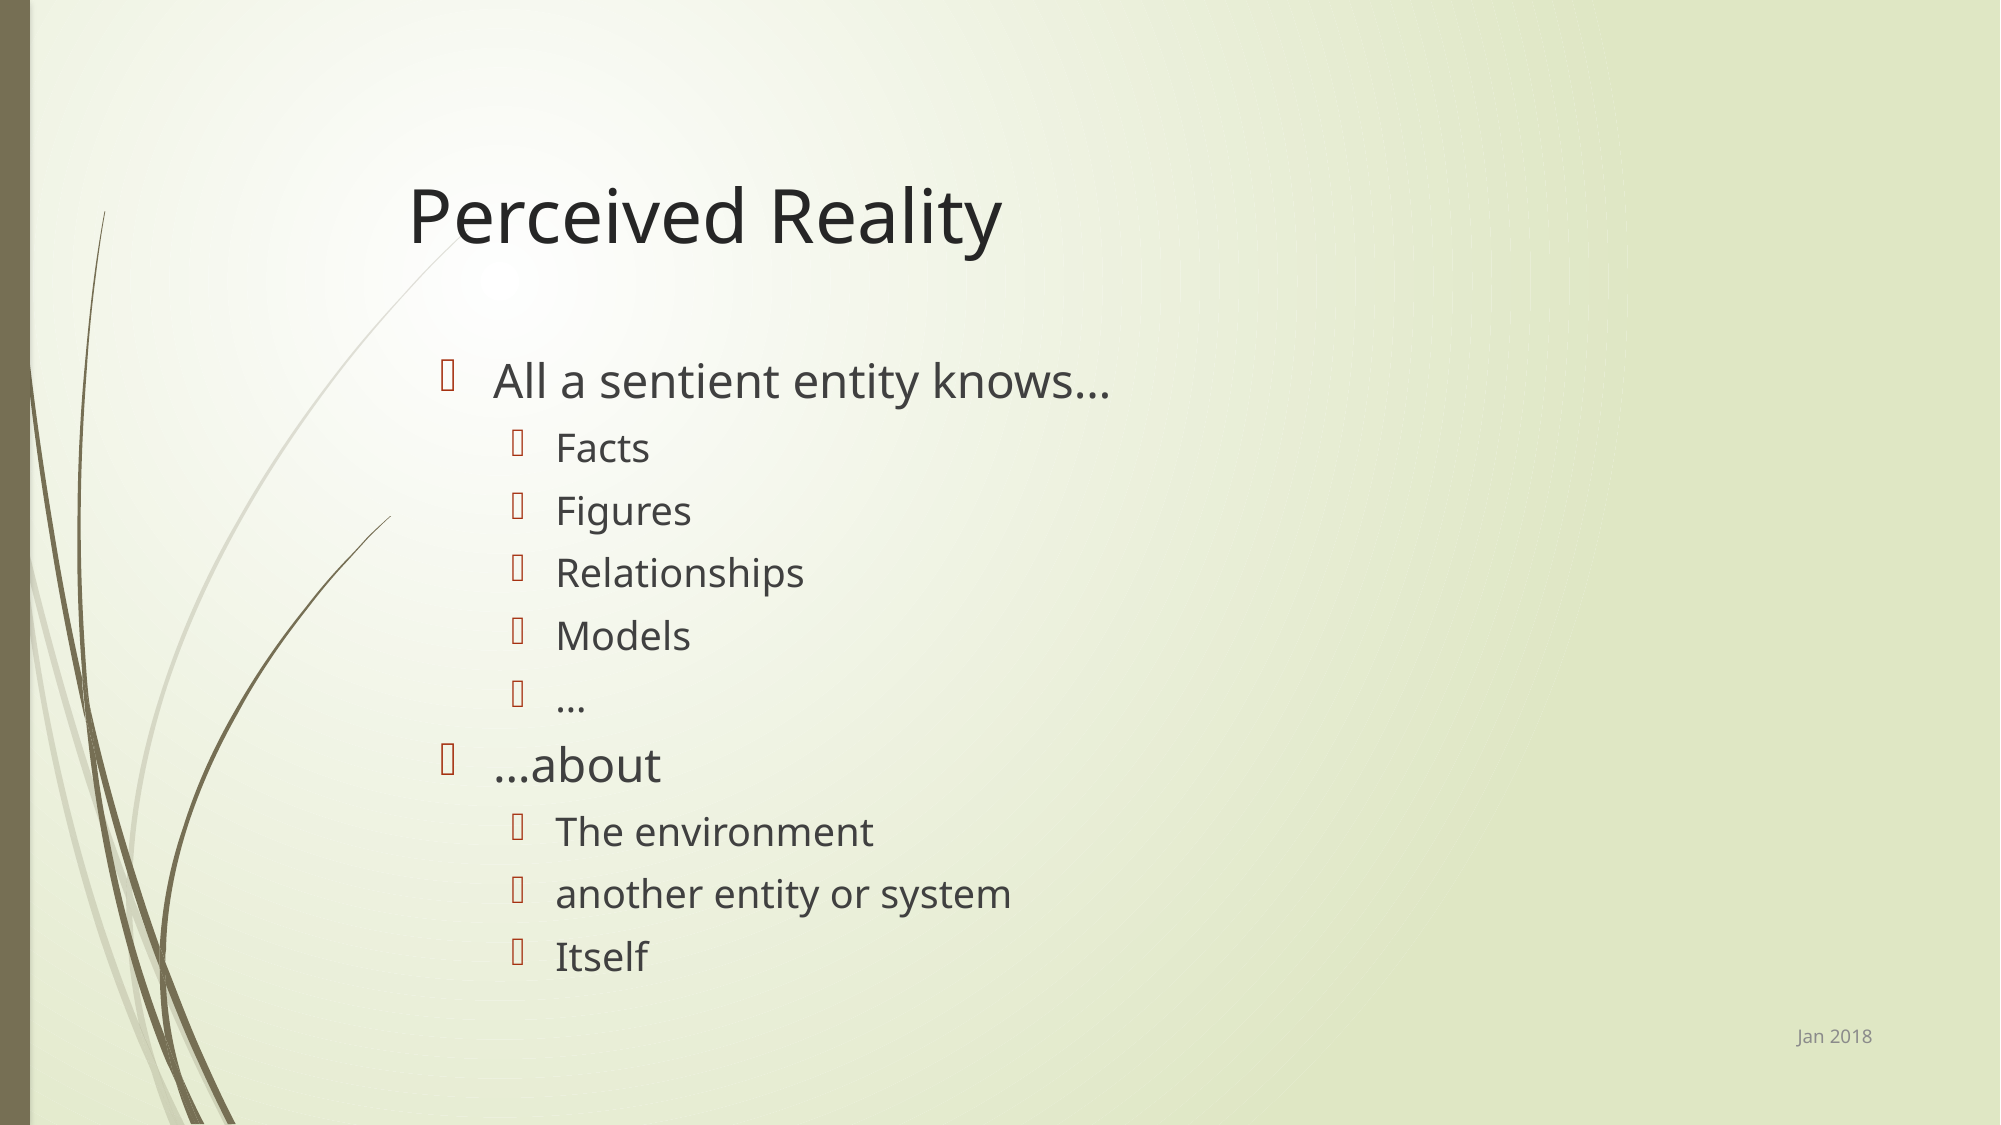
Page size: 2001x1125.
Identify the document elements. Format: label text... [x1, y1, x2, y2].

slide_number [1699, 1005, 1888, 1067]
title Perceived Reality [392, 141, 1732, 267]
list All a sentient entity knows… Facts Figures Relationships Models … …about The environment another entity or system Itself [424, 350, 1888, 988]
